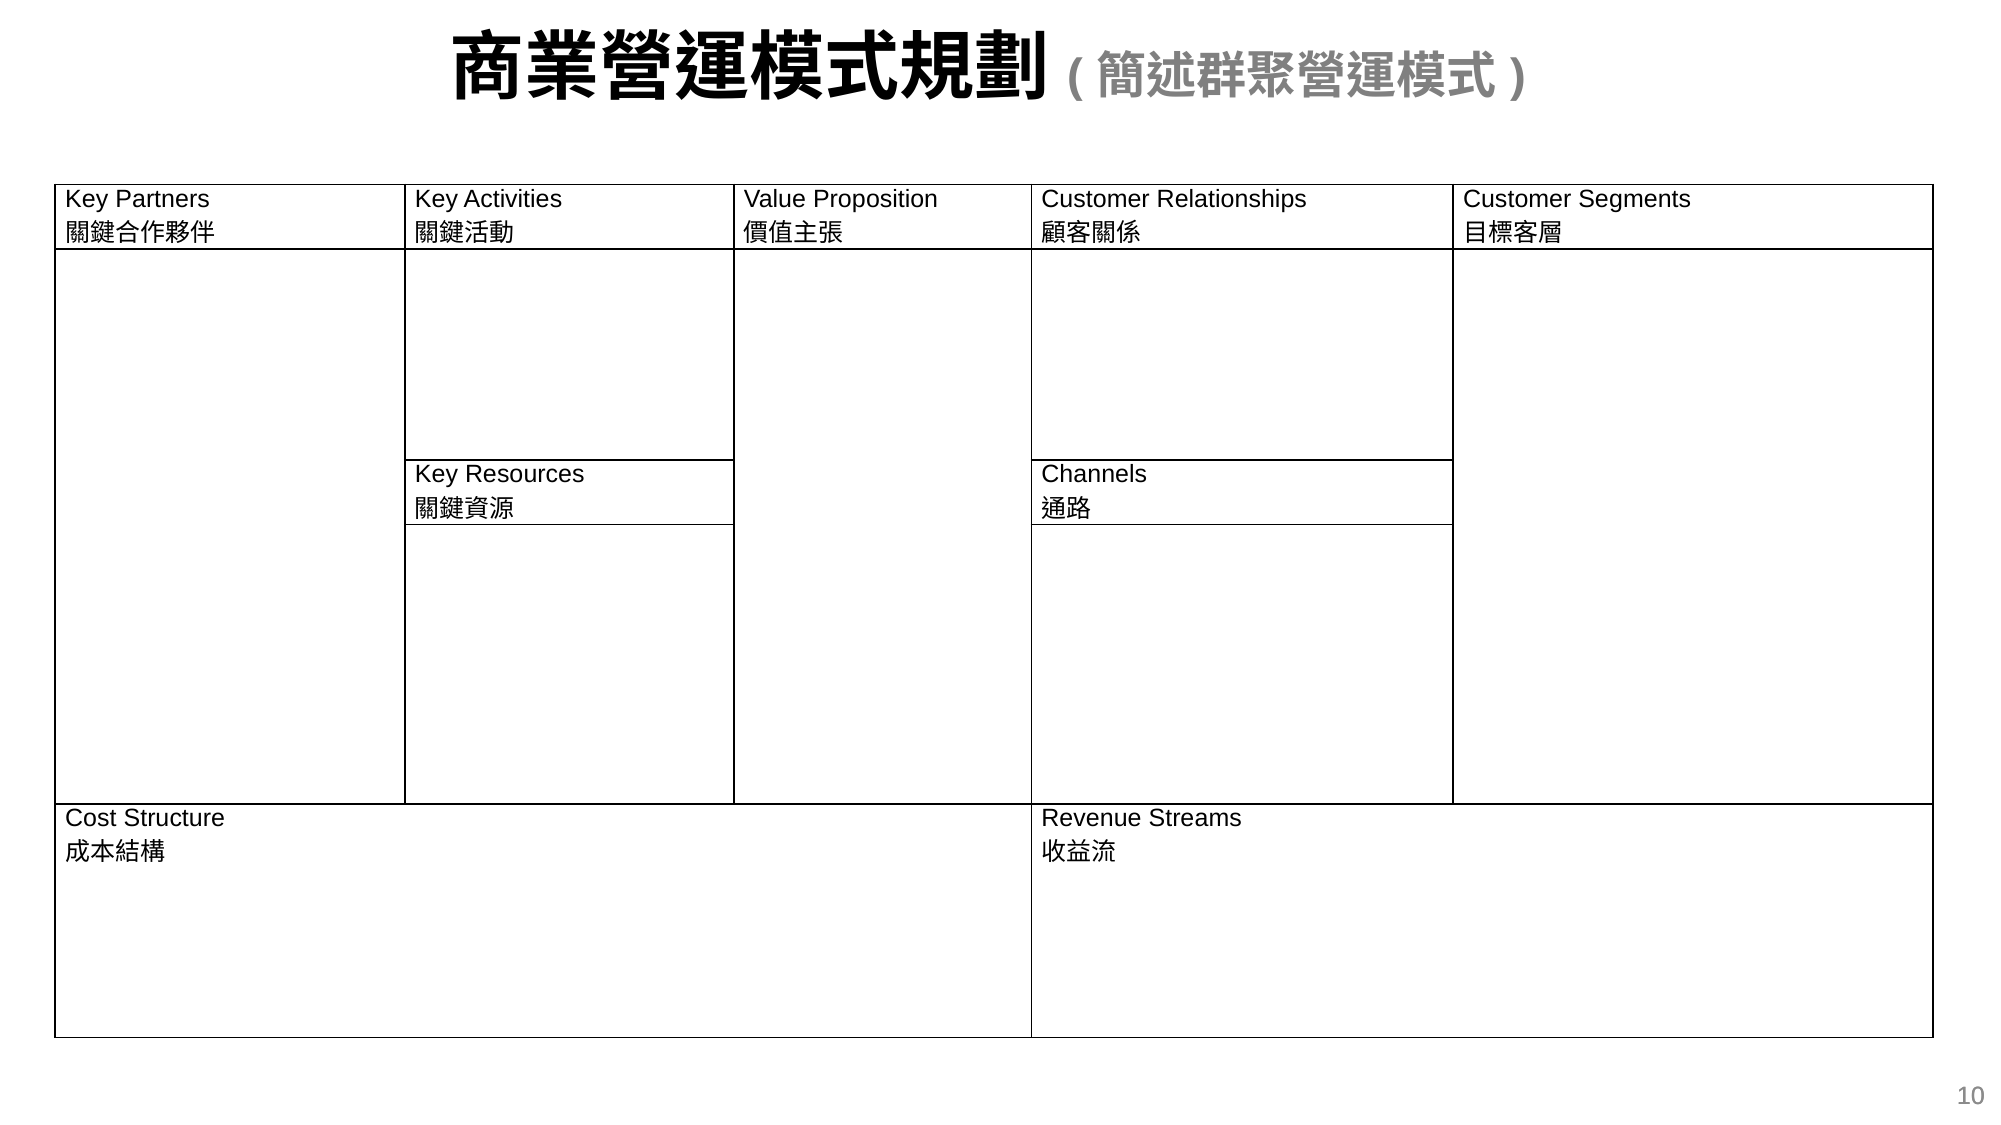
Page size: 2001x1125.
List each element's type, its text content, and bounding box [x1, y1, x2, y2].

table_header Key Activities 關鍵活動 [406, 185, 733, 248]
table_header Value Proposition 價值主張 [735, 185, 1031, 248]
table_cell [1032, 250, 1452, 459]
text_box 商業營運模式規劃(簡述群聚營運模式) [219, 11, 1769, 117]
table_cell [56, 250, 404, 803]
table_cell [406, 250, 733, 459]
table_cell [1032, 525, 1452, 803]
table_cell [406, 525, 733, 803]
table_cell [1454, 250, 1932, 803]
table_cell Channels 通路 [1032, 461, 1452, 524]
slide_number 10 [1550, 1065, 2000, 1125]
table_cell Key Resources 關鍵資源 [406, 461, 733, 524]
table_header Customer Segments 目標客層 [1454, 185, 1932, 248]
table_cell [735, 250, 1031, 803]
table_cell Revenue Streams 收益流 [1032, 805, 1932, 1037]
table_cell Cost Structure 成本結構 [56, 805, 1031, 1037]
table_header Customer Relationships 顧客關係 [1032, 185, 1452, 248]
table_header Key Partners 關鍵合作夥伴 [56, 185, 404, 248]
